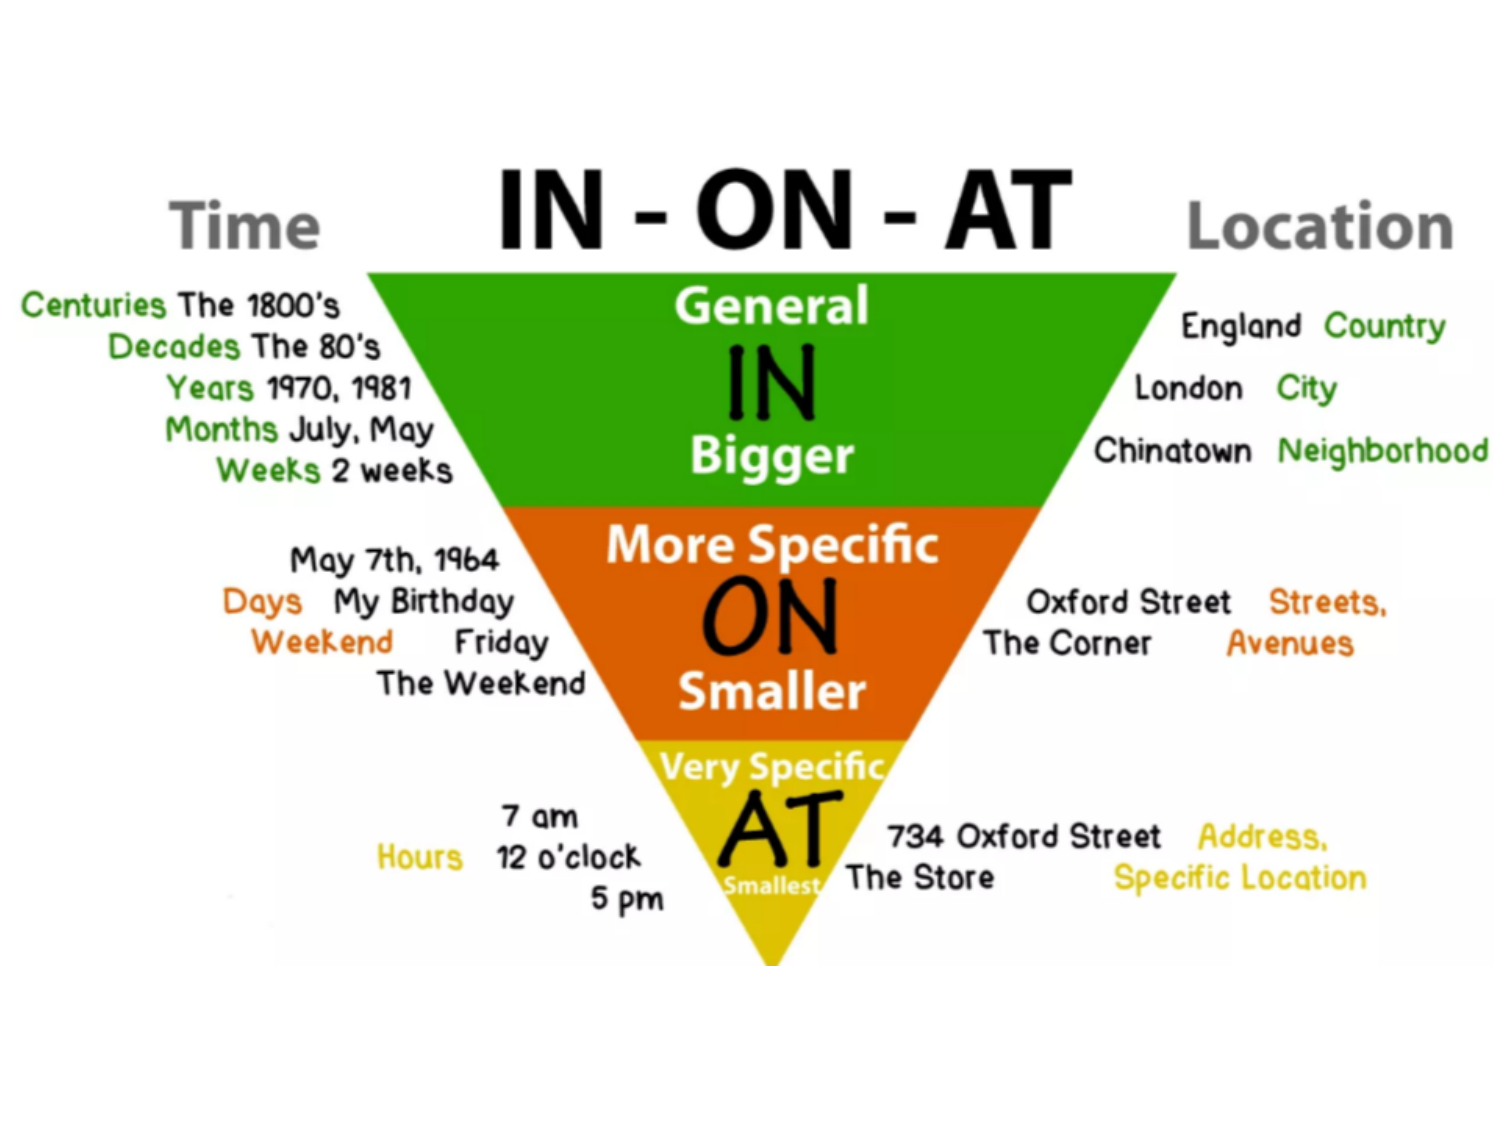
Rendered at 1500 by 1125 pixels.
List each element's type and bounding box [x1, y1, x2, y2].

picture [5, 159, 1494, 967]
